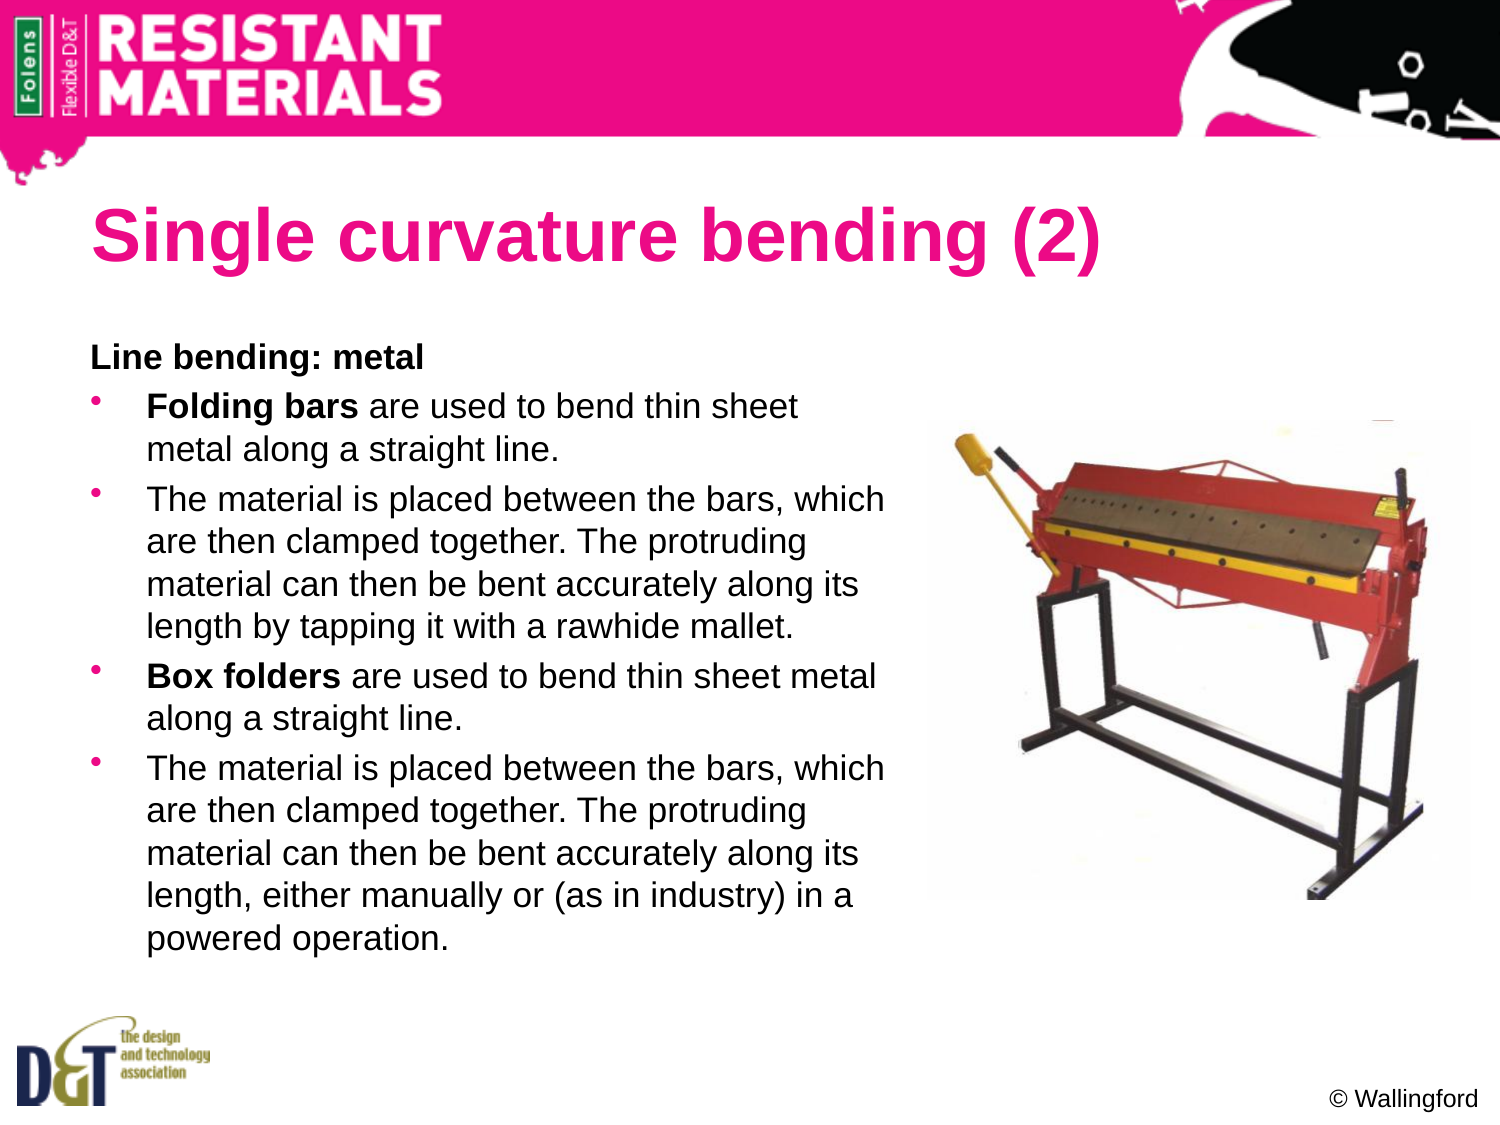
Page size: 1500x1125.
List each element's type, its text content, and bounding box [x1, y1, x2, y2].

picture [0, 0, 1500, 1125]
list Line bending: metal Folding bars are used to bend thin sheet metal along a straight line. The material is placed between the bars, which are then clamped together. The protruding material can then be bent accurately along its length by tapping it with a rawhide mallet. Box folders are used to bend thin sheet metal along a straight line. The material is placed between the bars, which are then clamped together. The protruding material can then be bent accurately along its length, either manually or (as in industry) in a powered operation. [75, 326, 904, 1005]
title Single curvature bending (2) [76, 160, 1427, 301]
text_box © Wallingford [1257, 1074, 1495, 1125]
